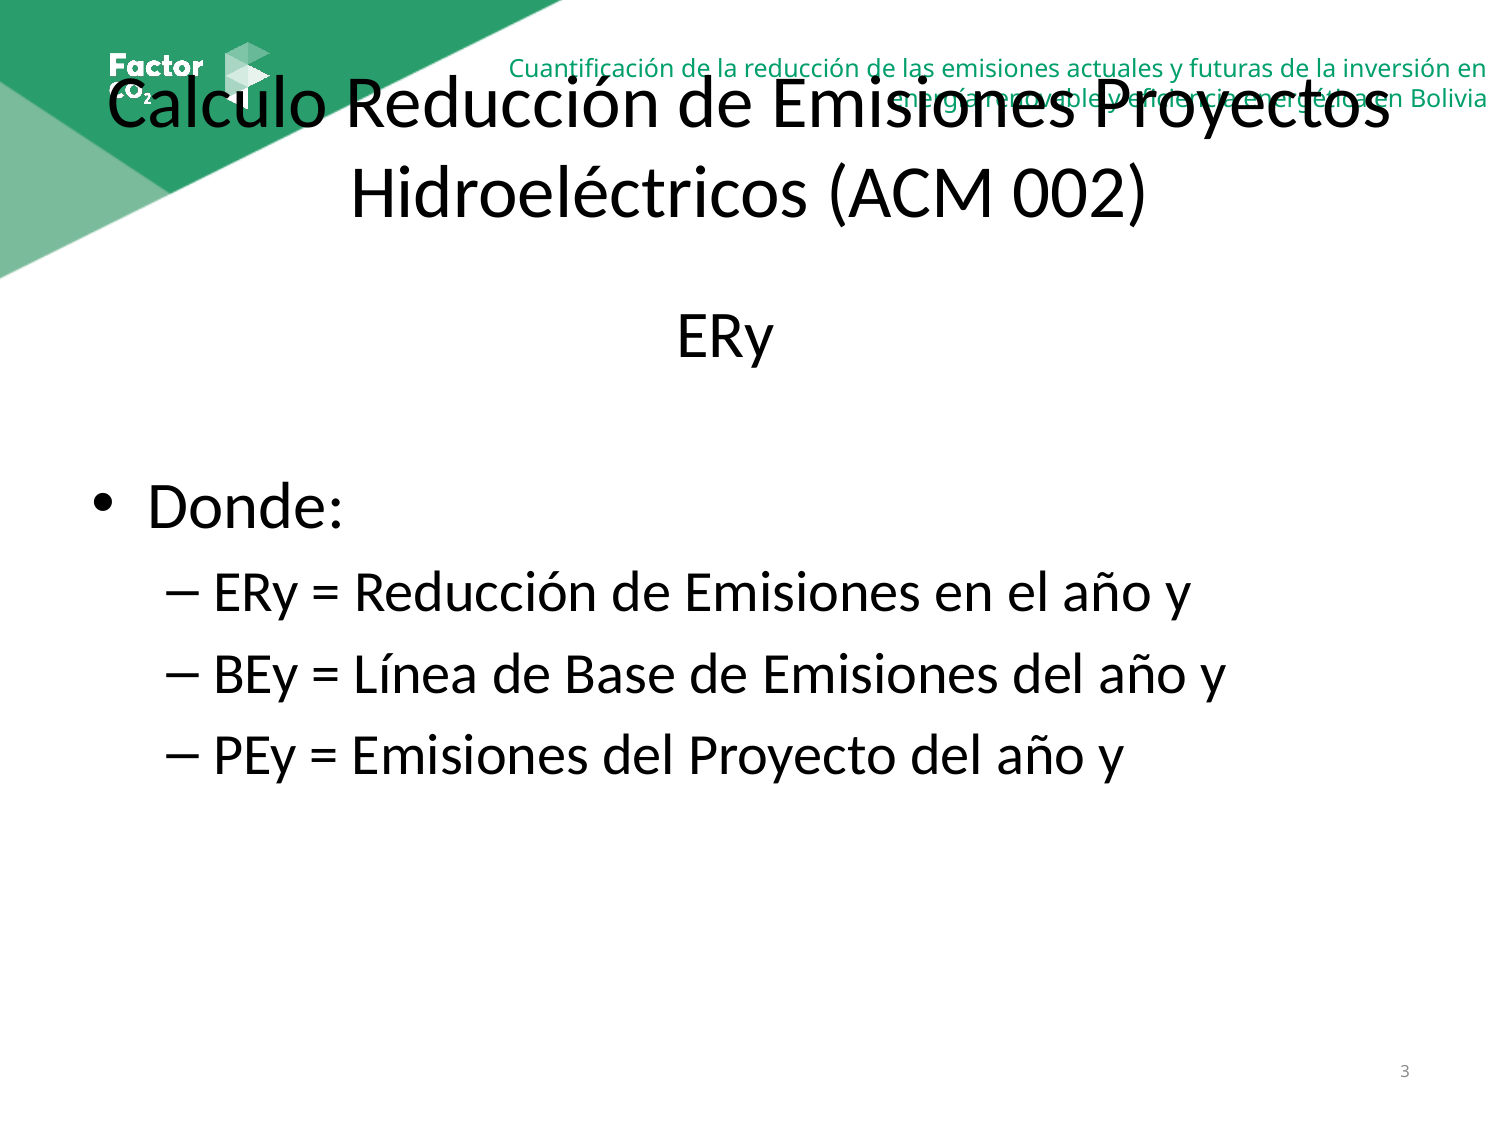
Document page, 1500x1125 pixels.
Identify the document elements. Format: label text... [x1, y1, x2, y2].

slide_number 3 [1074, 1042, 1425, 1103]
list Donde: ERy = Reducción de Emisiones en el año y BEy = Línea de Base de Emisiones del año y PEy = Emisiones del Proyecto del año y [76, 454, 1427, 816]
title Calculo Reducción de Emisiones Proyectos Hidroeléctricos (ACM 002) [75, 45, 1425, 233]
picture [0, 0, 1500, 1125]
